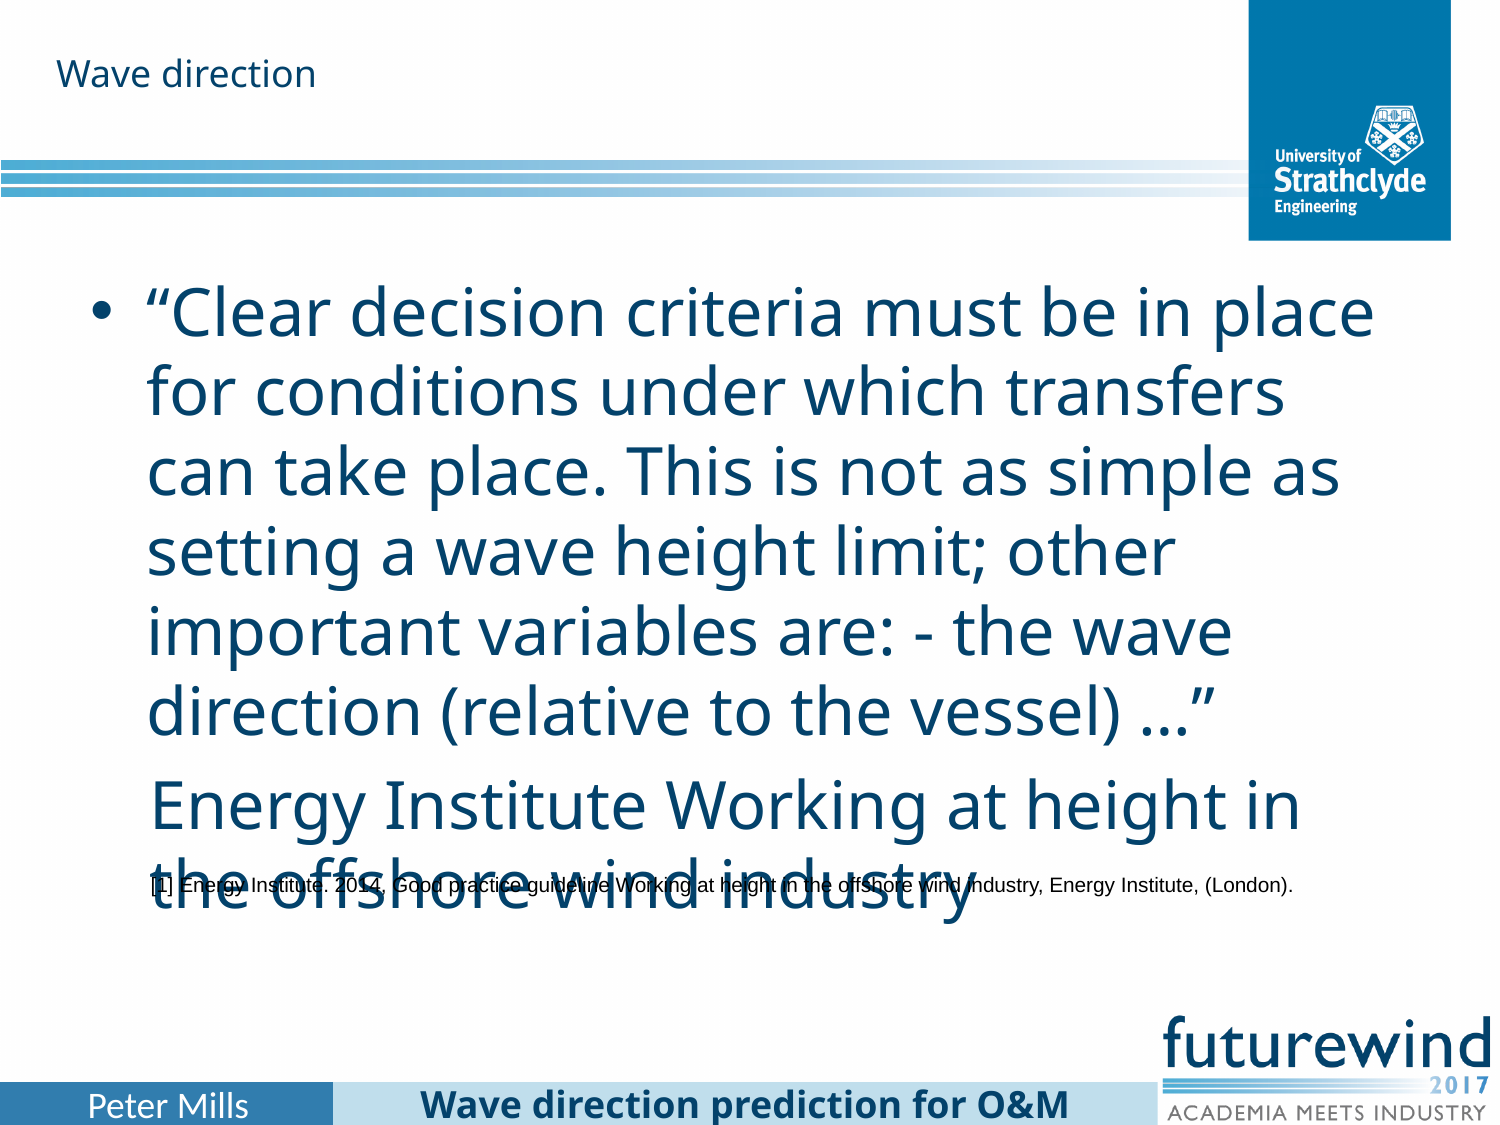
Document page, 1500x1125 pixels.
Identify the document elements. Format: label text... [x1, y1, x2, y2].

picture [0, 0, 1500, 1125]
picture [1407, 133, 1417, 144]
picture [1371, 132, 1382, 140]
picture [1371, 169, 1377, 191]
picture [1379, 174, 1393, 199]
picture [1296, 150, 1300, 161]
picture [1308, 153, 1319, 161]
picture [1304, 174, 1313, 191]
picture [1341, 169, 1354, 191]
picture [1357, 174, 1368, 191]
picture [1275, 167, 1291, 191]
picture [1395, 169, 1408, 191]
picture [1293, 204, 1299, 213]
picture [1314, 174, 1327, 191]
picture [1341, 204, 1346, 212]
picture [1349, 149, 1360, 161]
picture [1276, 200, 1286, 212]
text_box [1] Energy Institute. 2014, Good practice guideline Working at height in the offshore wind industry, Energy Institute, (London). [135, 864, 1424, 905]
picture [1371, 106, 1417, 154]
list “Clear decision criteria must be in place for conditions under which transfers can take place. This is not as simple as setting a wave height limit; other important variables are: - the wave direction (relative to the vessel) …” Energy Institute Working at height in the offshore wind industry [75, 261, 1425, 965]
picture [1306, 203, 1334, 212]
picture [1293, 171, 1302, 191]
picture [1329, 150, 1339, 161]
picture [1349, 205, 1356, 215]
picture [1390, 146, 1400, 157]
title Wave direction [41, 42, 1199, 161]
picture [1329, 171, 1338, 191]
picture [1277, 150, 1284, 161]
picture [1412, 174, 1425, 191]
picture [1287, 153, 1293, 161]
